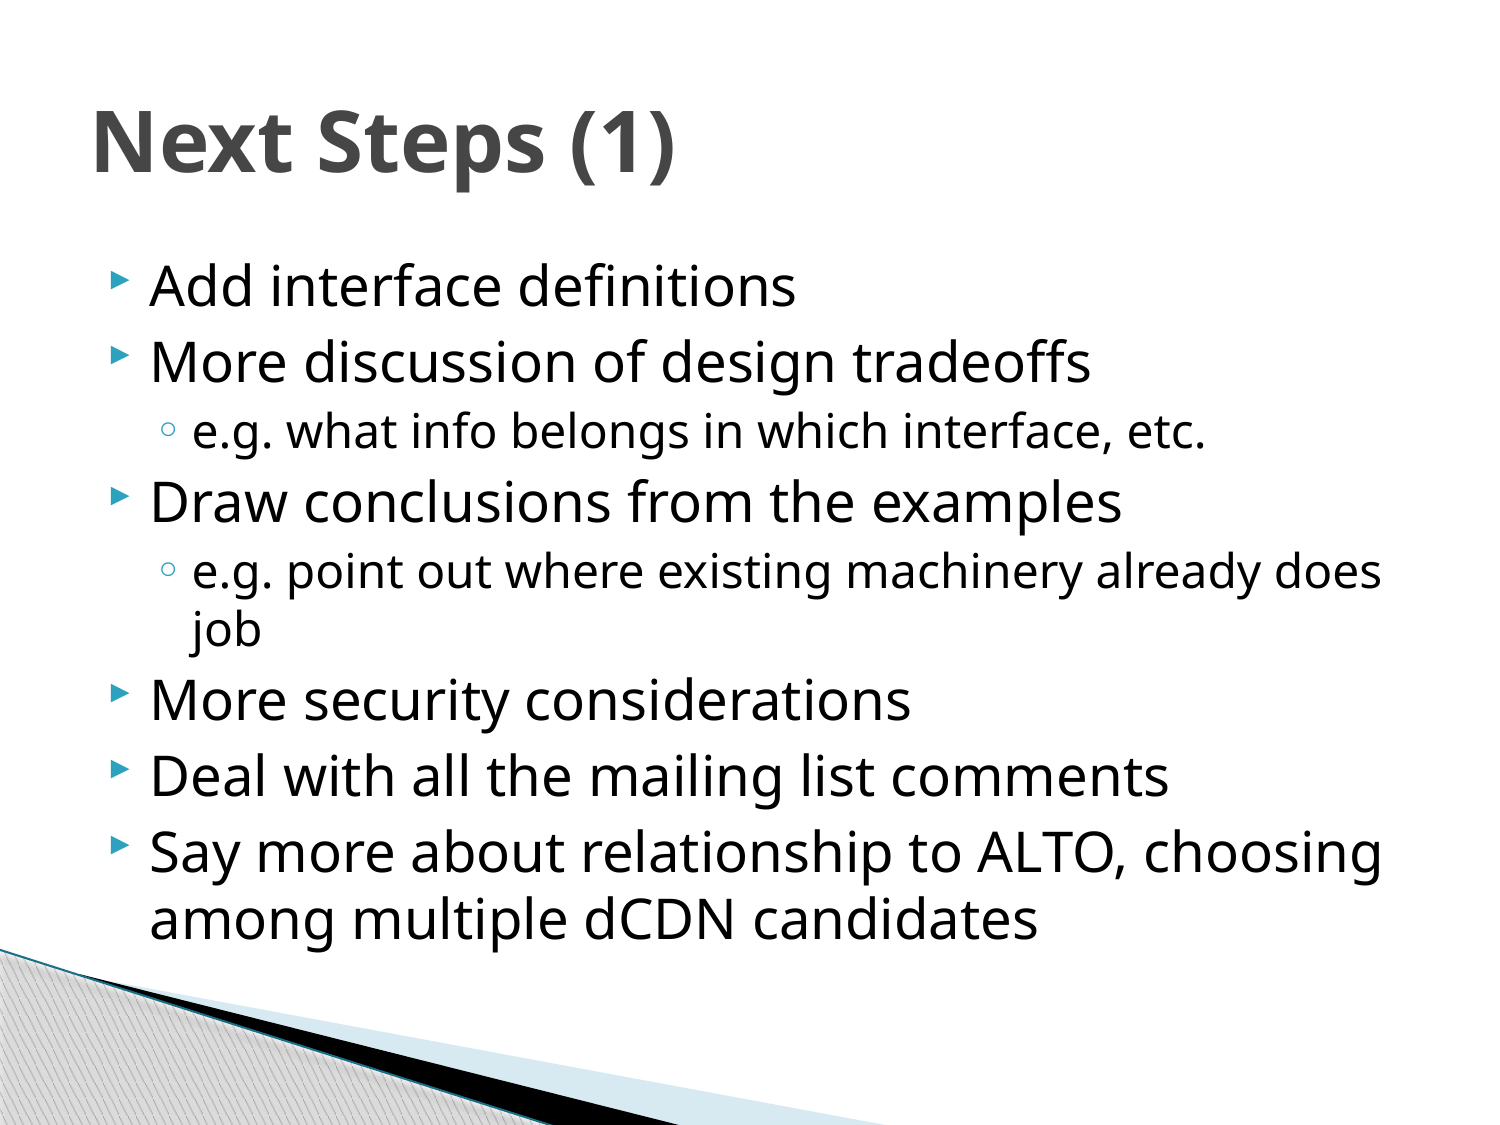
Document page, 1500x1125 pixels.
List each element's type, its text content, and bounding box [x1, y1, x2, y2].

title Next Steps (1) [75, 45, 1425, 233]
list Add interface definitions More discussion of design tradeoffs e.g. what info belongs in which interface, etc. Draw conclusions from the examples e.g. point out where existing machinery already does job More security considerations Deal with all the mailing list comments Say more about relationship to ALTO, choosing among multiple dCDN candidates [75, 243, 1425, 986]
